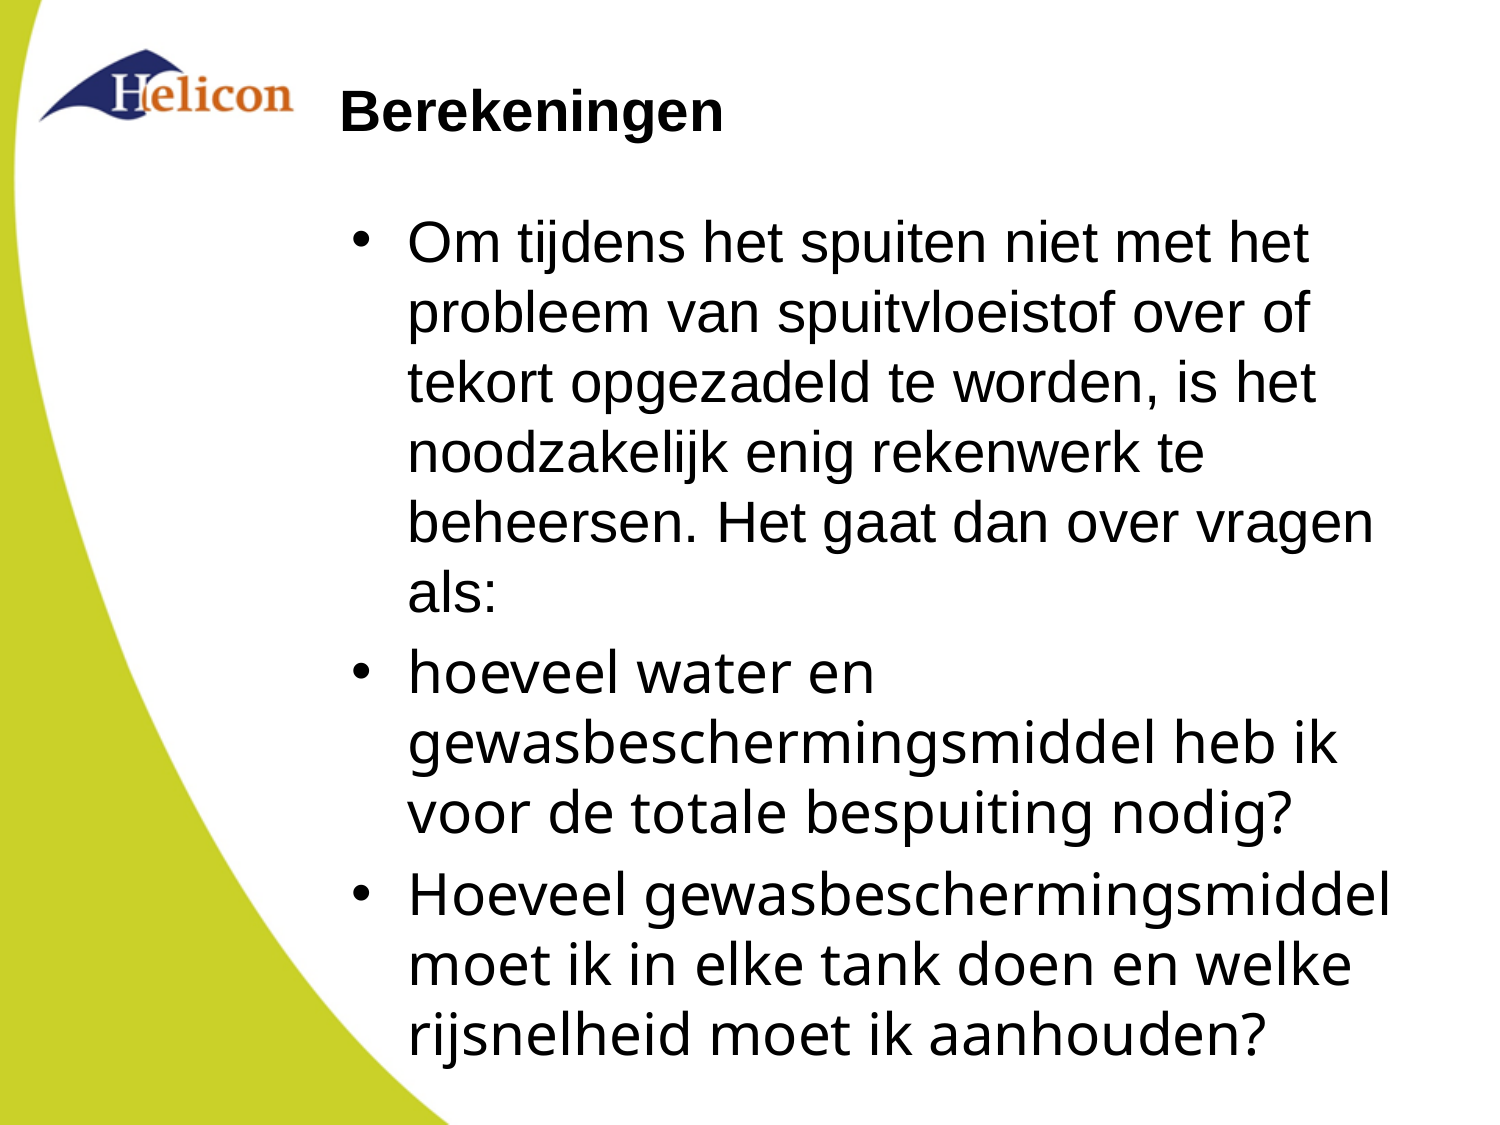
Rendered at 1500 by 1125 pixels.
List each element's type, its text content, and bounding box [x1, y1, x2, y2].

picture [0, 0, 1500, 1125]
title Berekeningen [324, 54, 1415, 161]
list Om tijdens het spuiten niet met het probleem van spuit­vloeistof over of tekort opgezadeld te worden, is het noodzakelijk enig rekenwerk te beheersen. Het gaat dan over vragen als: hoeveel water en gewasbeschermingsmiddel heb ik voor de totale bespuiting nodig? Hoeveel gewasbeschermingsmiddel moet ik in elke tank doen en welke rijsnel­heid moet ik aanhouden? [336, 196, 1425, 1083]
